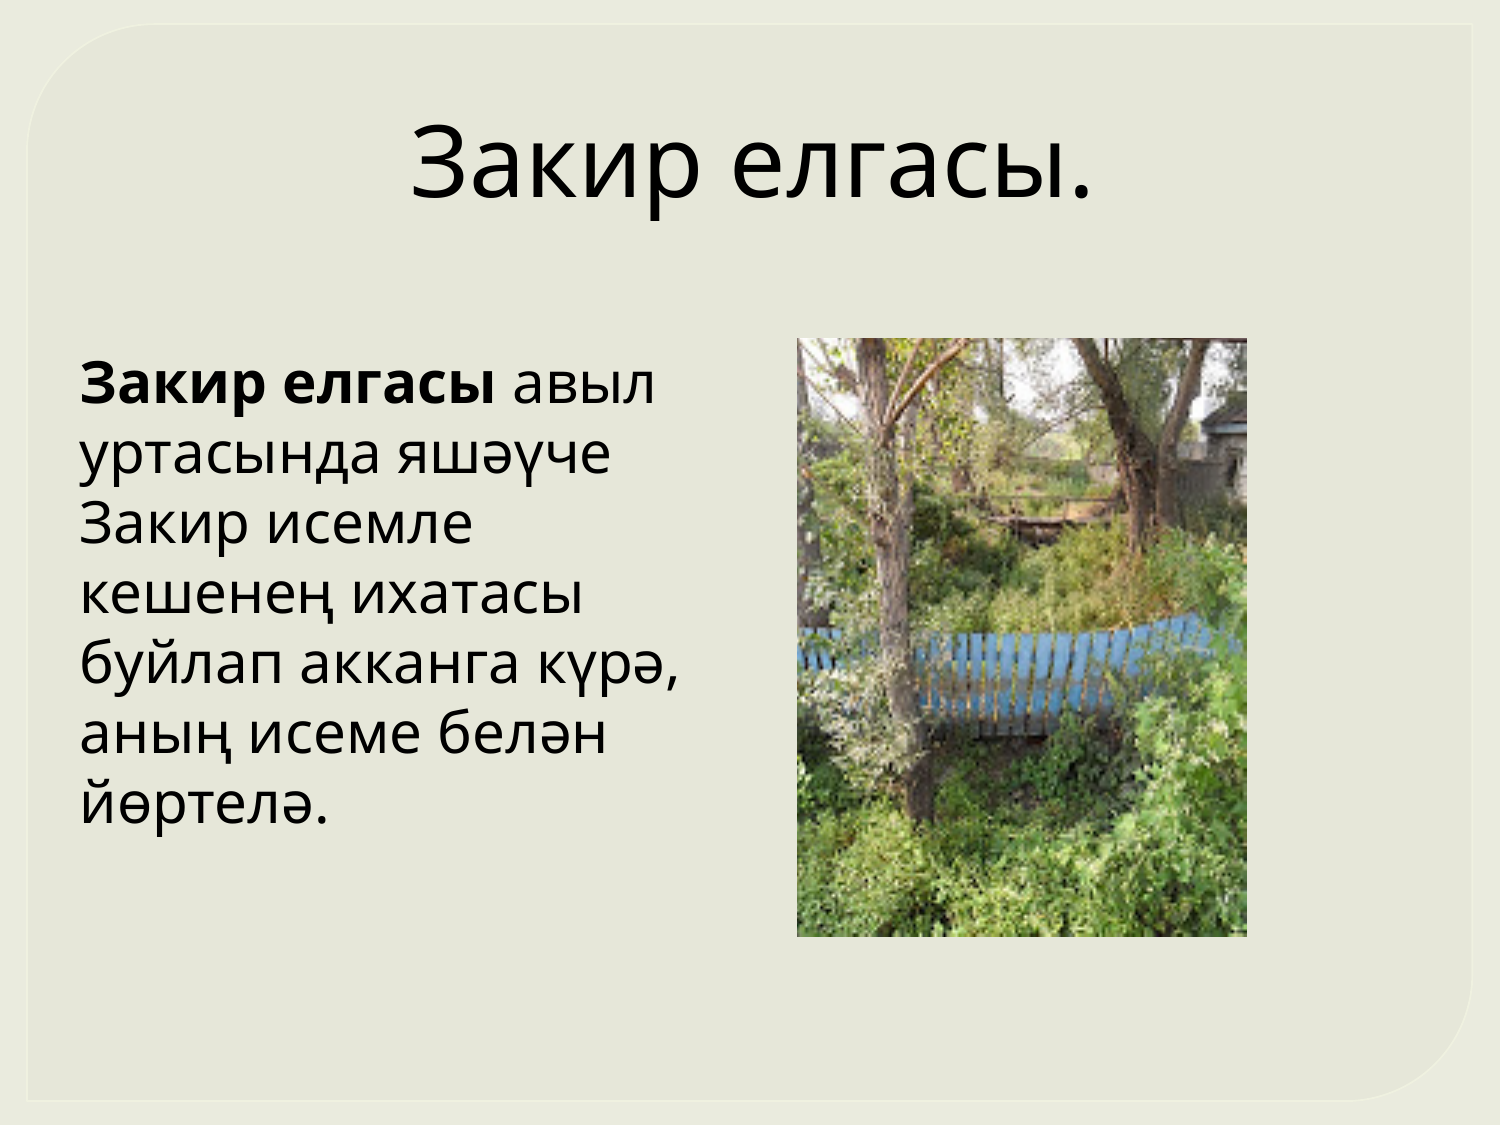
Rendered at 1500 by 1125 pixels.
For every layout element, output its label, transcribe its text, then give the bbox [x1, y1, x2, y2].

picture [796, 337, 1247, 937]
text_box Закир елгасы. [395, 90, 1329, 225]
text_box Закир елгасы авыл уртасында яшәүче Закир исемле кешенең ихатасы буйлап акканга күрә, аның исеме белән йөртелә. [64, 338, 715, 843]
